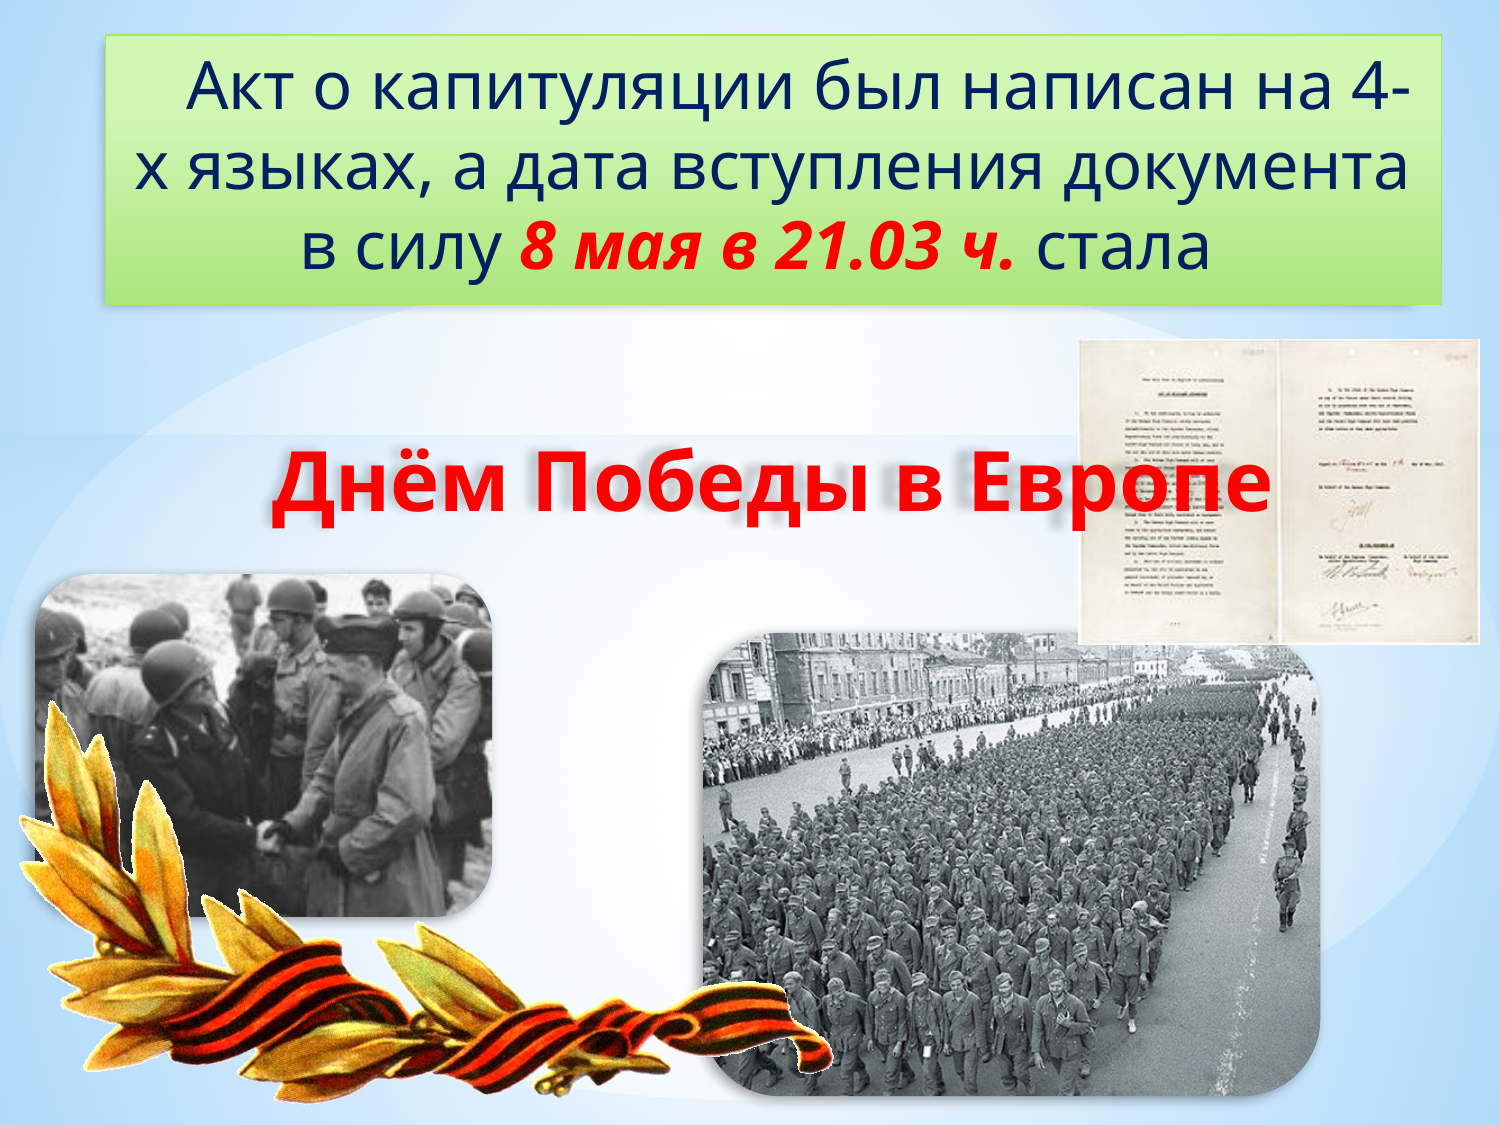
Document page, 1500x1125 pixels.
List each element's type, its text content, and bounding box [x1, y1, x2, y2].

list Акт о капитуляции был написан на 4-х языках, а дата вступления документа в силу 8 мая в 21.03 ч. стала Днём Победы в Европе [105, 34, 1442, 305]
picture [0, 339, 1480, 1125]
